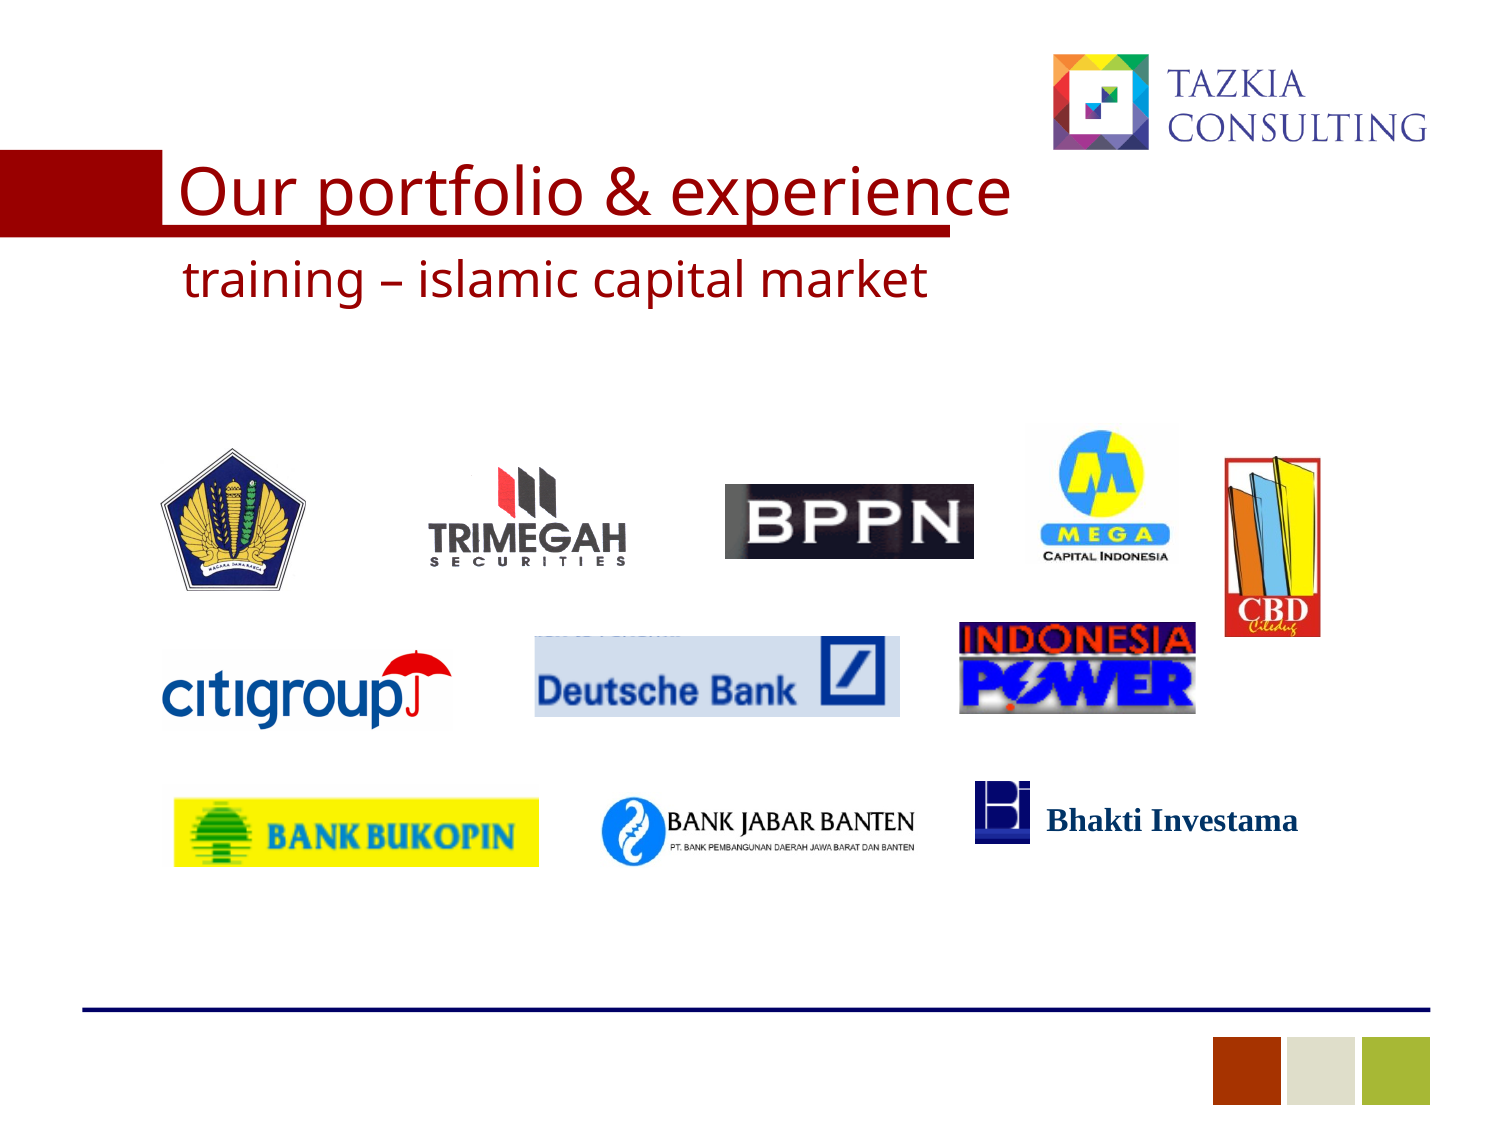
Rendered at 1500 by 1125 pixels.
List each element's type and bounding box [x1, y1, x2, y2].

text_box [0, 141, 1188, 317]
picture [1053, 54, 1427, 150]
text_box [160, 423, 1362, 888]
